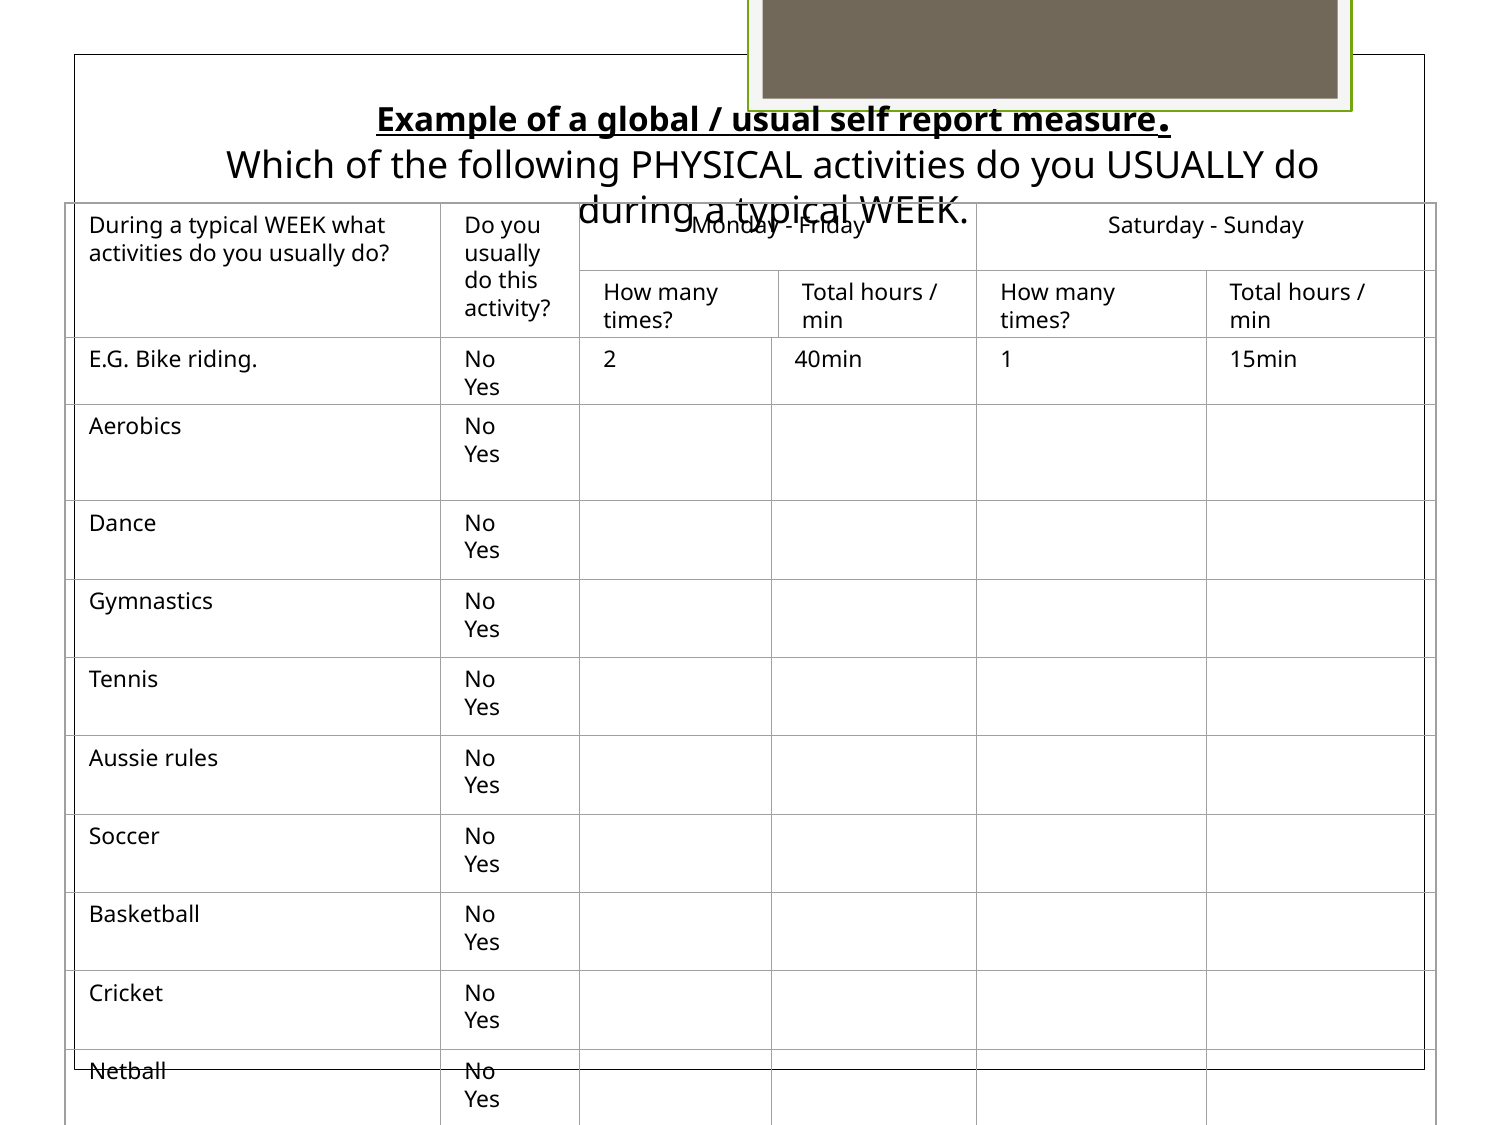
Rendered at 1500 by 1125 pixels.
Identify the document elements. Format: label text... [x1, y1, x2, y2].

text_box Example of a global / usual self report measure. Which of the following PHYSICAL activities do you USUALLY do during a typical WEEK. [183, 78, 1364, 201]
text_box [64, 202, 1437, 1125]
